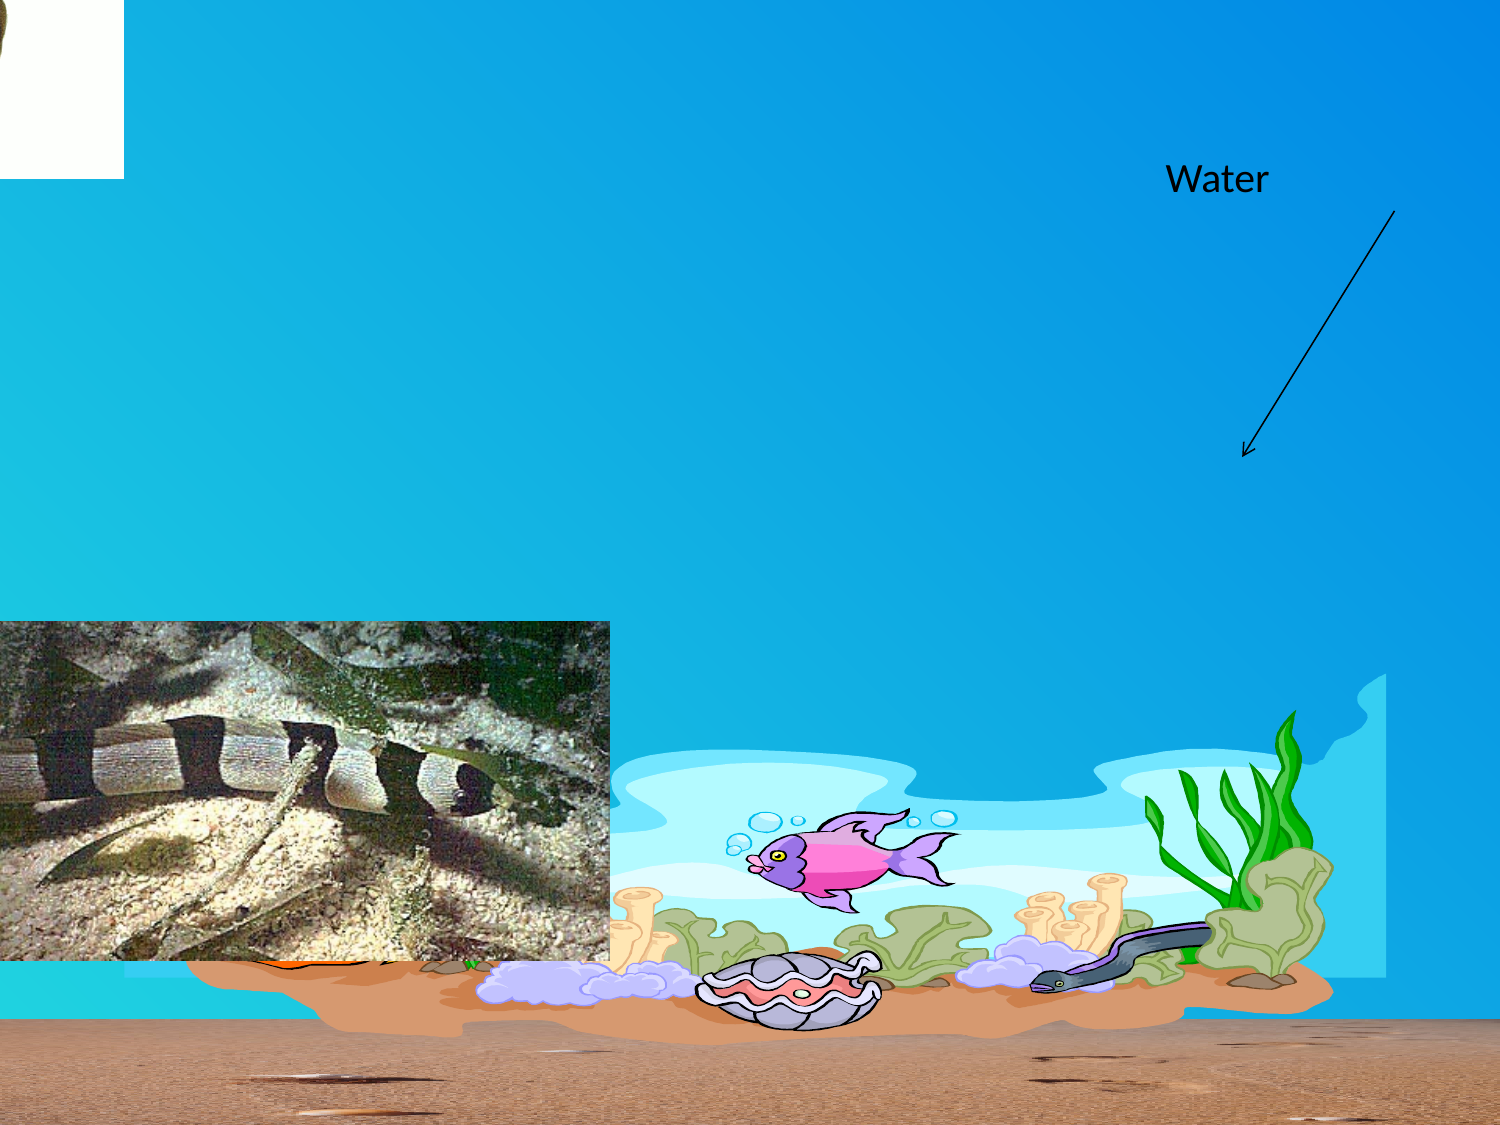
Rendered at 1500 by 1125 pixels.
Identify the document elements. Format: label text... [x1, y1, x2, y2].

picture [0, 0, 1500, 1125]
title Water [773, 58, 1500, 293]
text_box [1195, 257, 1442, 411]
